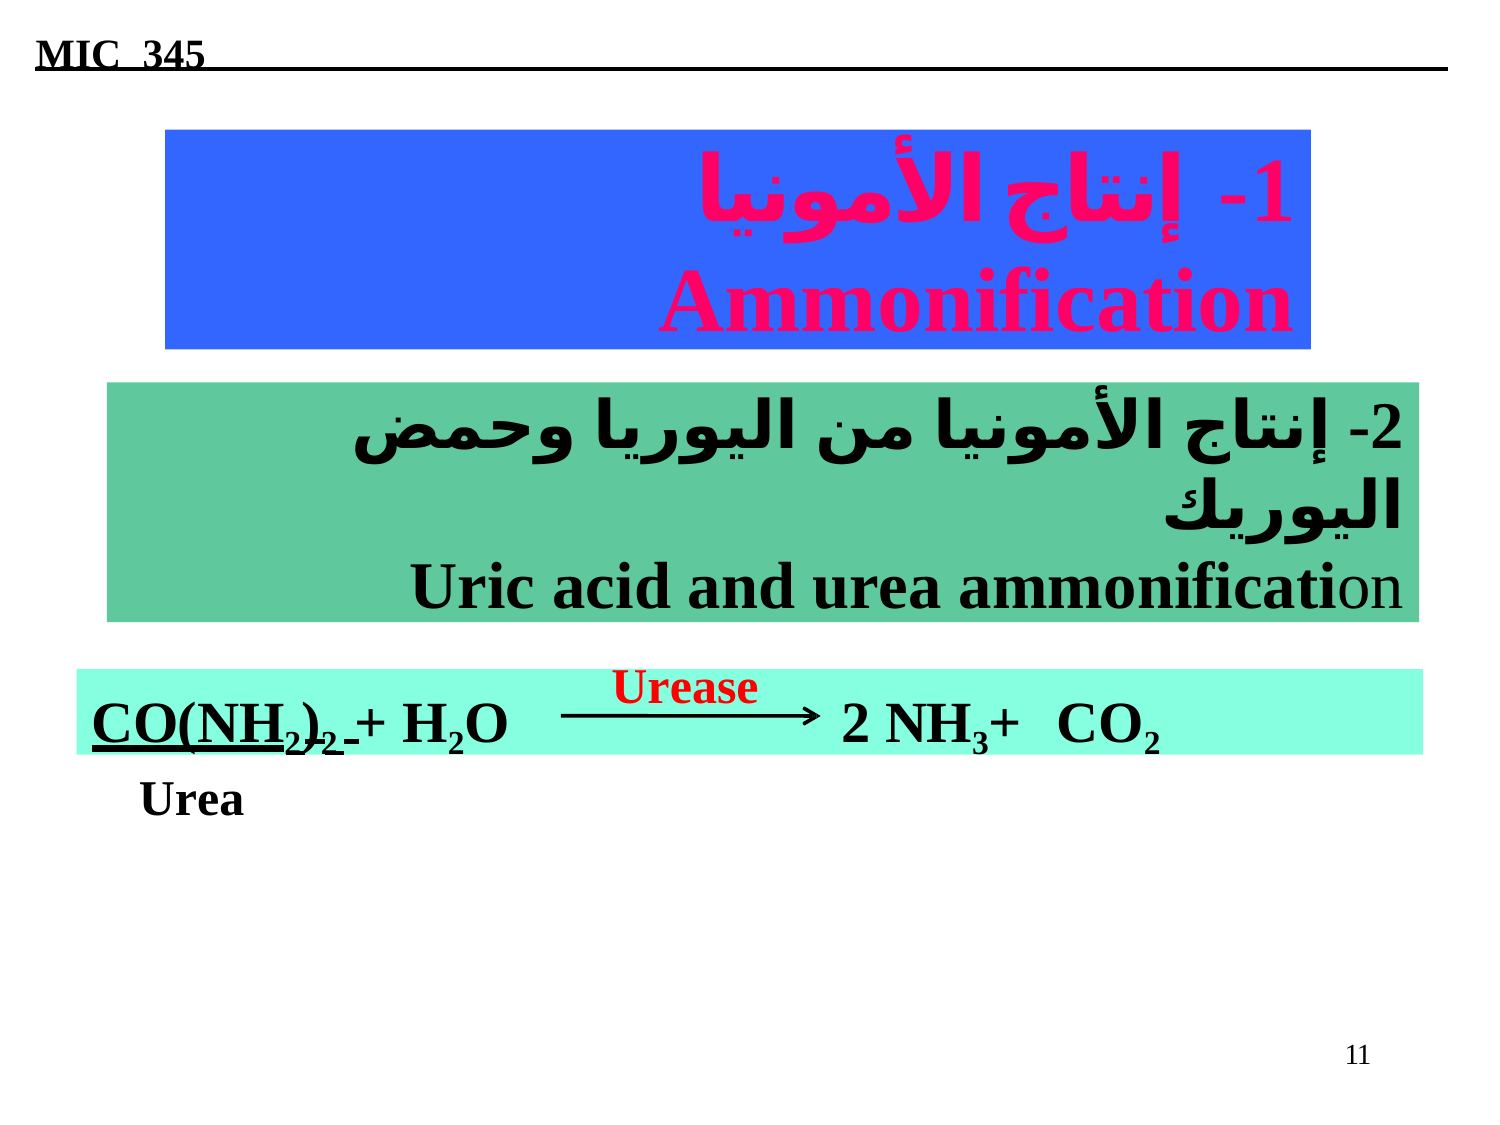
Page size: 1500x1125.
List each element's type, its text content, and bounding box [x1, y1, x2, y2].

text_box 1- إنتاج الأمونيا Ammonification [165, 129, 1311, 350]
text_box [560, 706, 821, 726]
text_box 2 NH3+ CO2 [839, 683, 1164, 761]
text_box 2- إنتاج الأمونيا من اليوريا وحمض اليوريك Uric acid and urea ammonification [106, 382, 1420, 623]
text_box Urea [136, 765, 246, 826]
text_box Urease [609, 653, 760, 714]
text_box 11 [1342, 1035, 1374, 1071]
text_box [76, 668, 1424, 755]
text_box CO(NH2)2 + H2O [89, 683, 520, 761]
text_box MIC 345 [33, 27, 207, 78]
